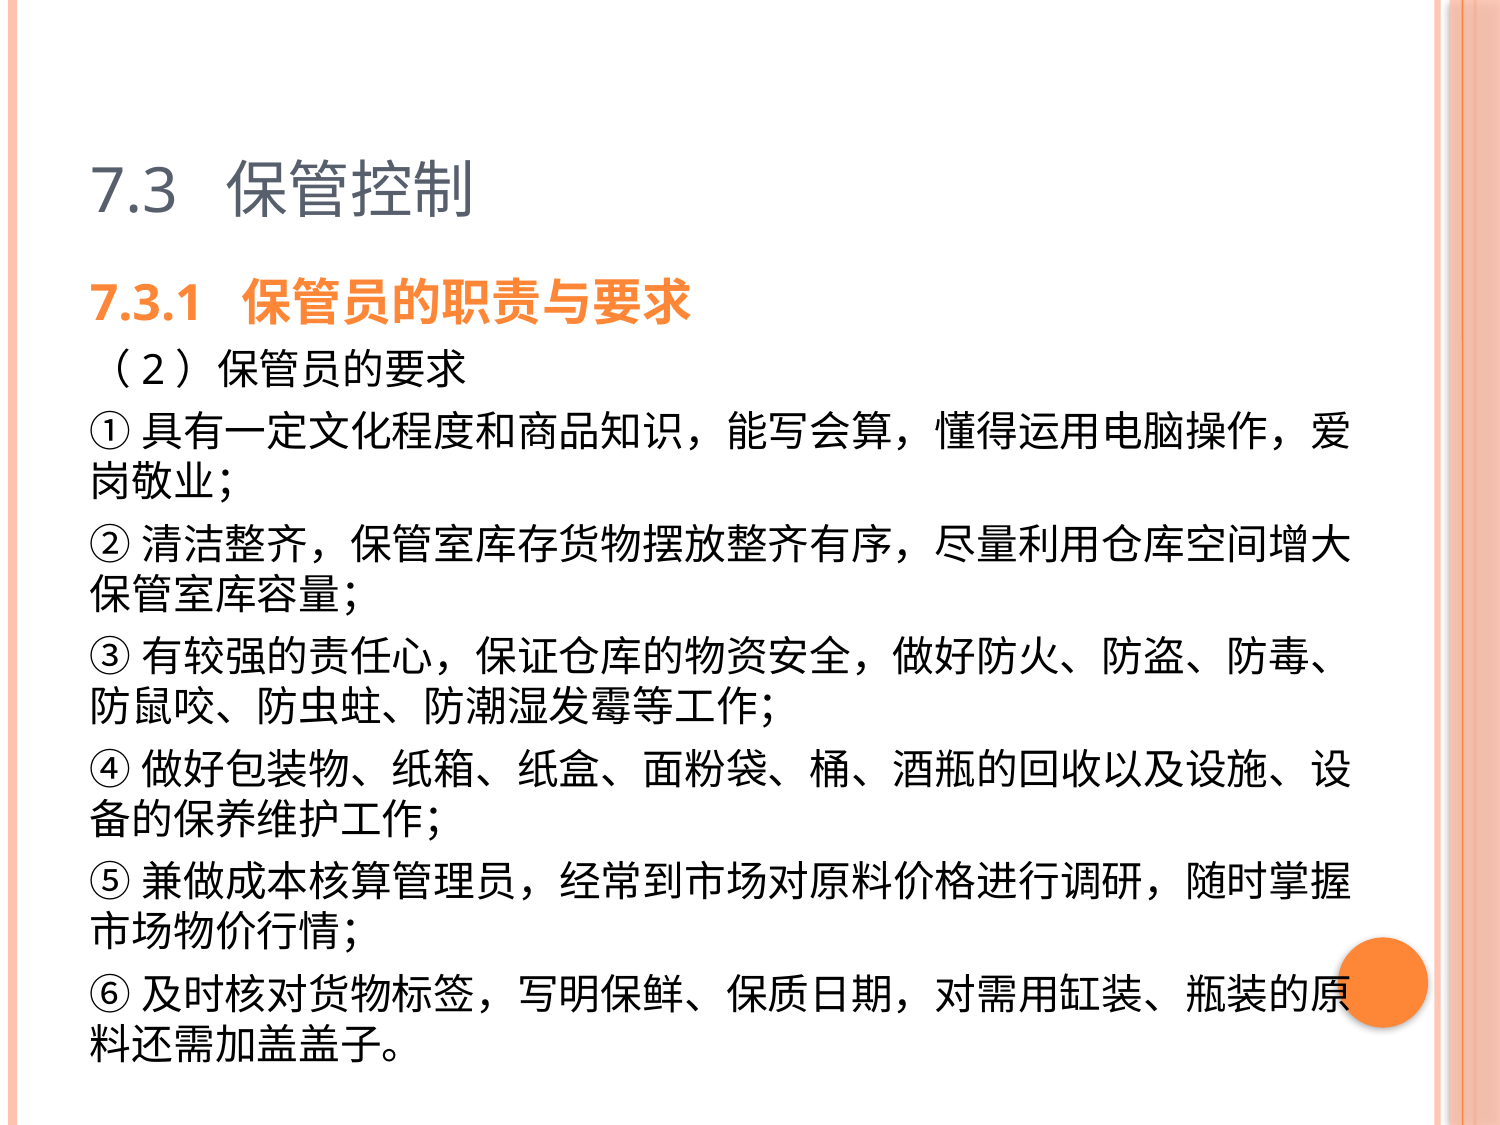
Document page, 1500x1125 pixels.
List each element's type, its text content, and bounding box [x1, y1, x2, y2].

title 7.3 保管控制 [75, 45, 1300, 233]
list 7.3.1 保管员的职责与要求 （2）保管员的要求 ①具有一定文化程度和商品知识，能写会算，懂得运用电脑操作，爱岗敬业； ②清洁整齐，保管室库存货物摆放整齐有序，尽量利用仓库空间增大保管室库容量； ③有较强的责任心，保证仓库的物资安全，做好防火、防盗、防毒、防鼠咬、防虫蛀、防潮湿发霉等工作； ④做好包装物、纸箱、纸盒、面粉袋、桶、酒瓶的回收以及设施、设备的保养维护工作； ⑤兼做成本核算管理员，经常到市场对原料价格进行调研，随时掌握市场物价行情； ⑥及时核对货物标签，写明保鲜、保质日期，对需用缸装、瓶装的原料还需加盖盖子。 [74, 262, 1395, 1063]
